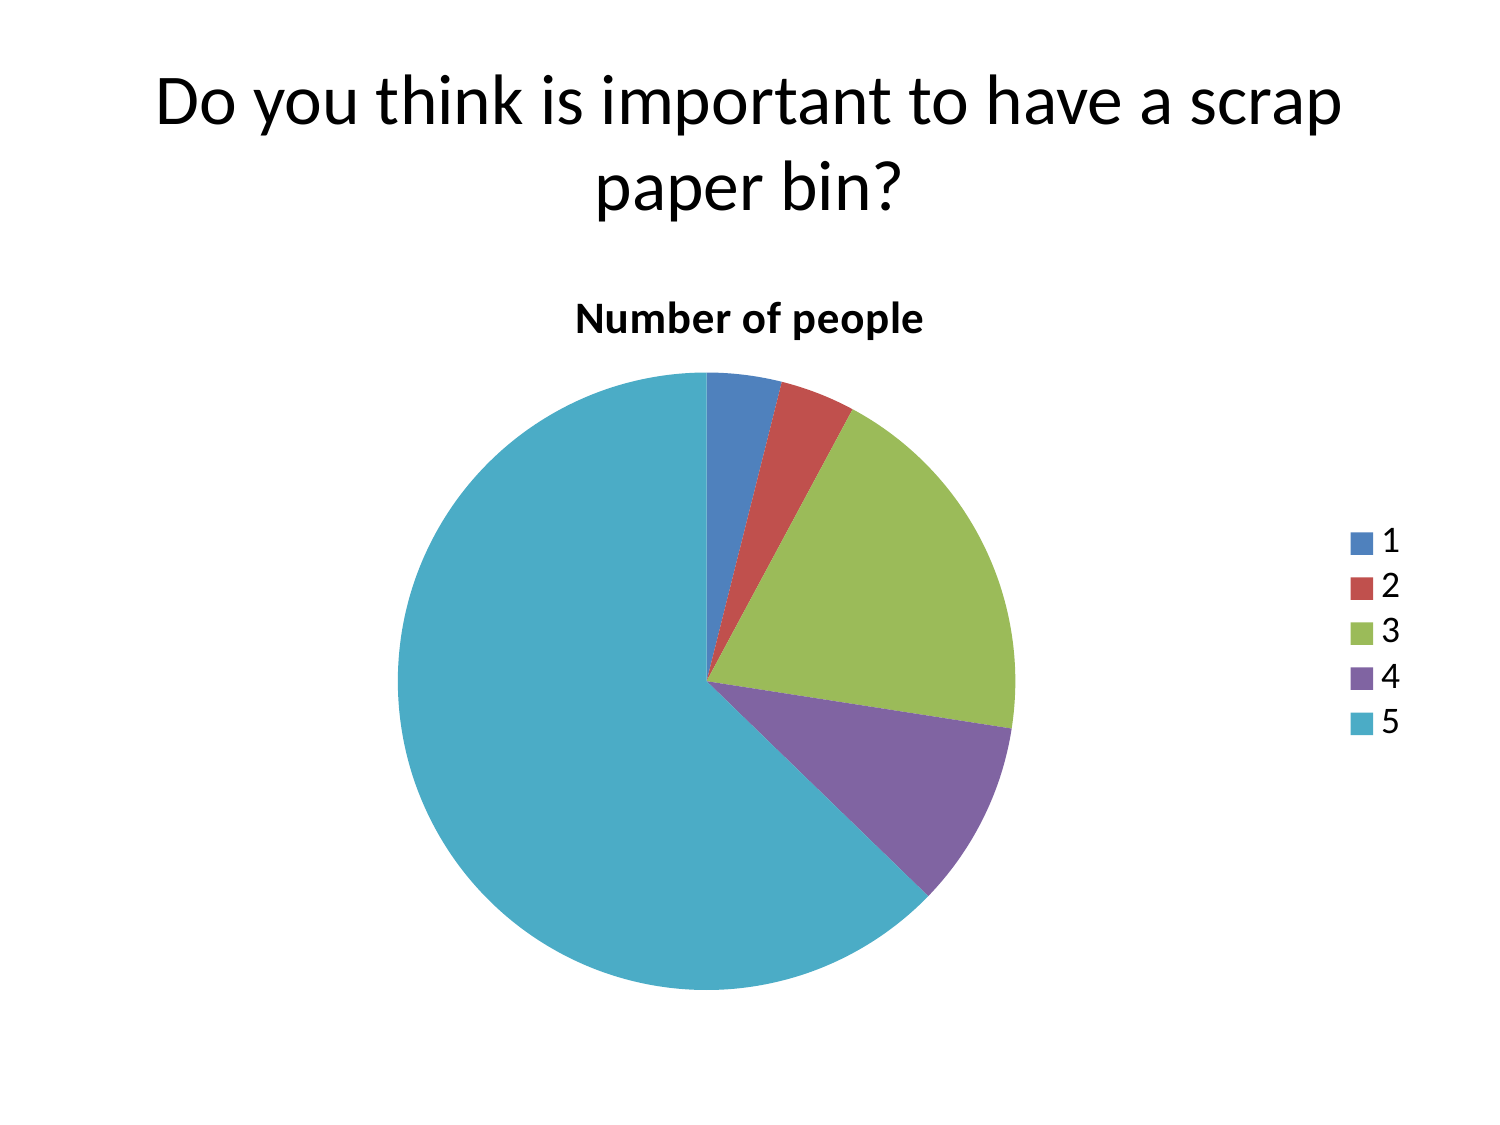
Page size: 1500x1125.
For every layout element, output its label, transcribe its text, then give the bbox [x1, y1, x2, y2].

title Do you think is important to have a scrap paper bin? [75, 45, 1425, 233]
chart [74, 262, 1426, 1006]
